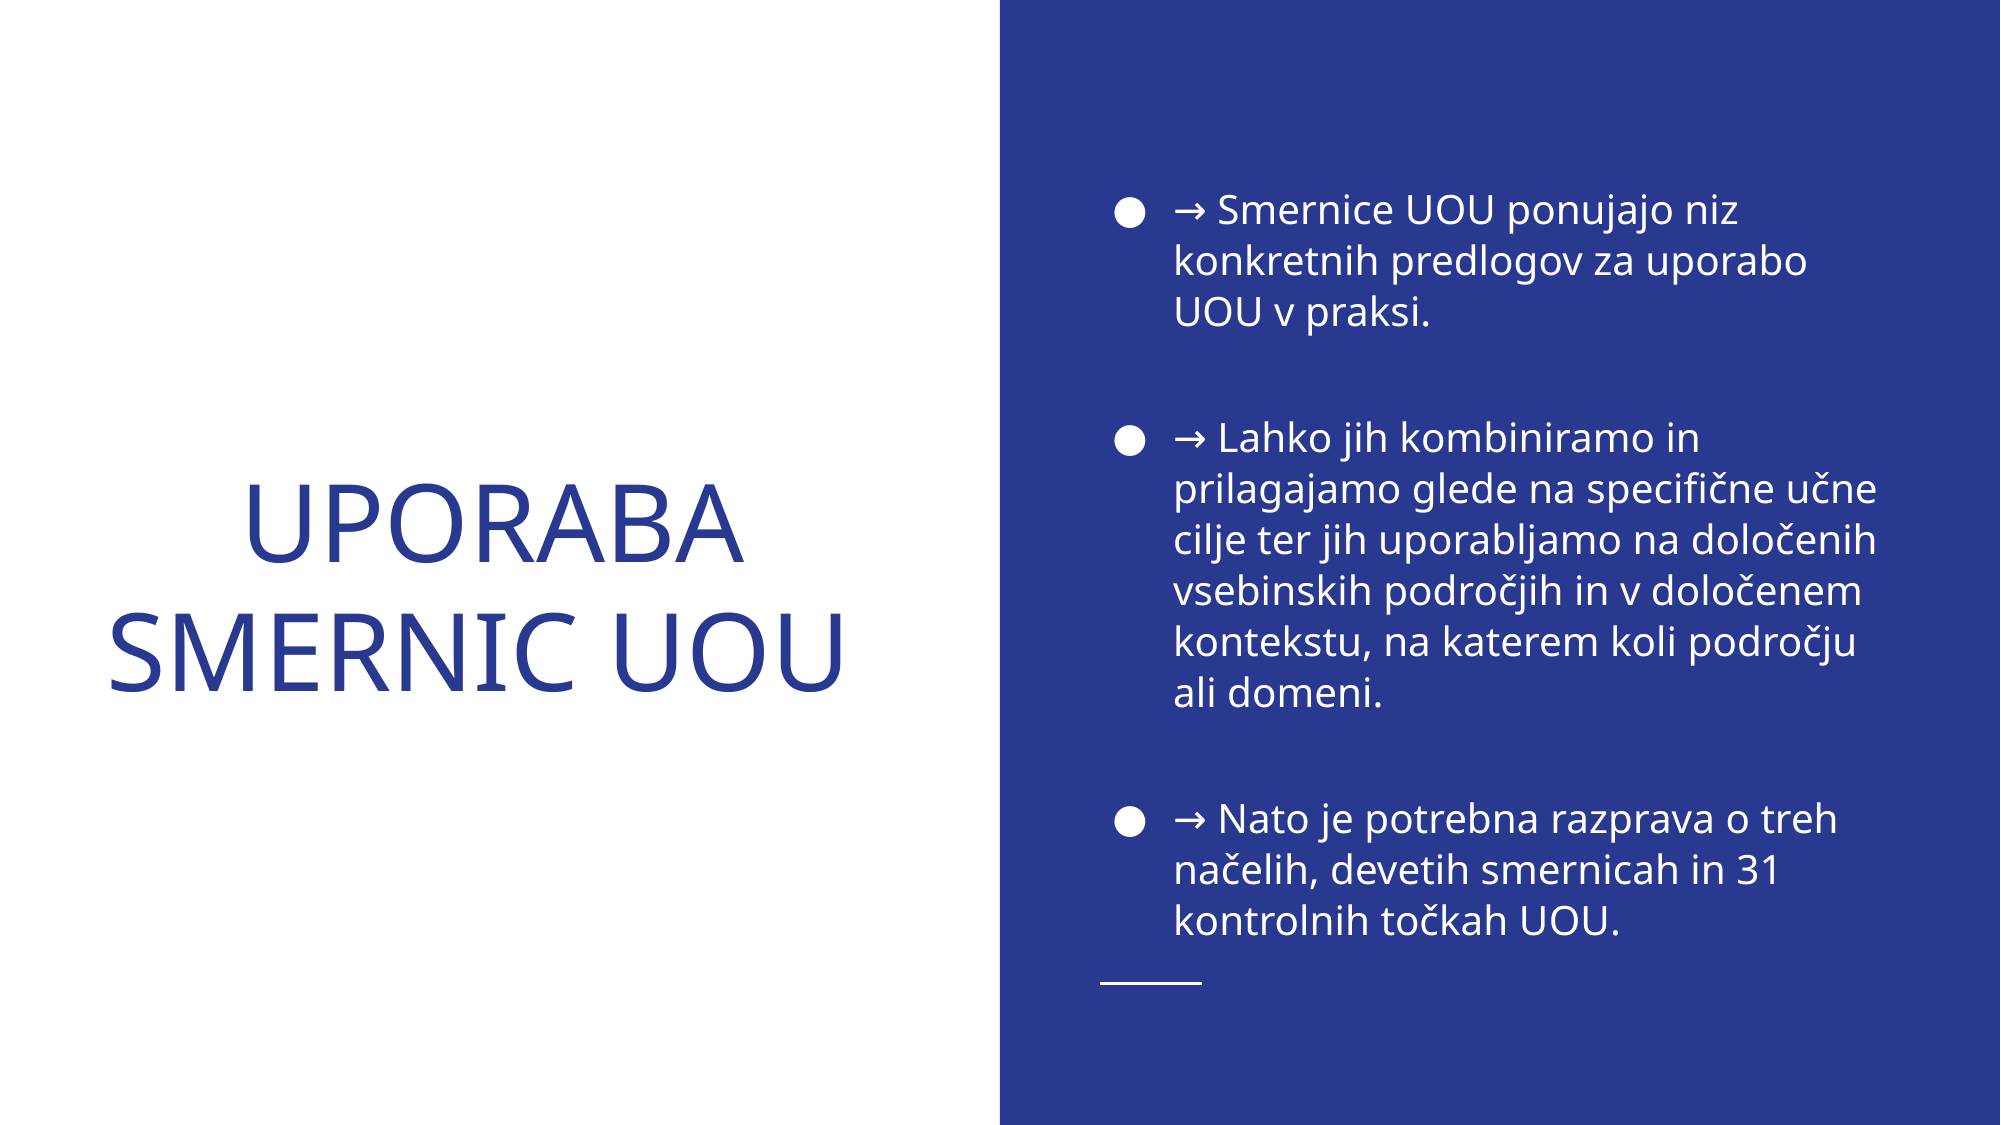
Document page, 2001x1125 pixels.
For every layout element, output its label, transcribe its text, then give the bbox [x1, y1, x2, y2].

title UPORABA SMERNIC UOU [50, 391, 936, 734]
text_box → Smernice UOU ponujajo niz konkretnih predlogov za uporabo UOU v praksi. → Lahko jih kombiniramo in prilagajamo glede na specifične učne cilje ter jih uporabljamo na določenih vsebinskih področjih in v določenem kontekstu, na katerem koli področju ali domeni. → Nato je potrebna razprava o treh načelih, devetih smernicah in 31 kontrolnih točkah UOU. [1080, 158, 1920, 967]
